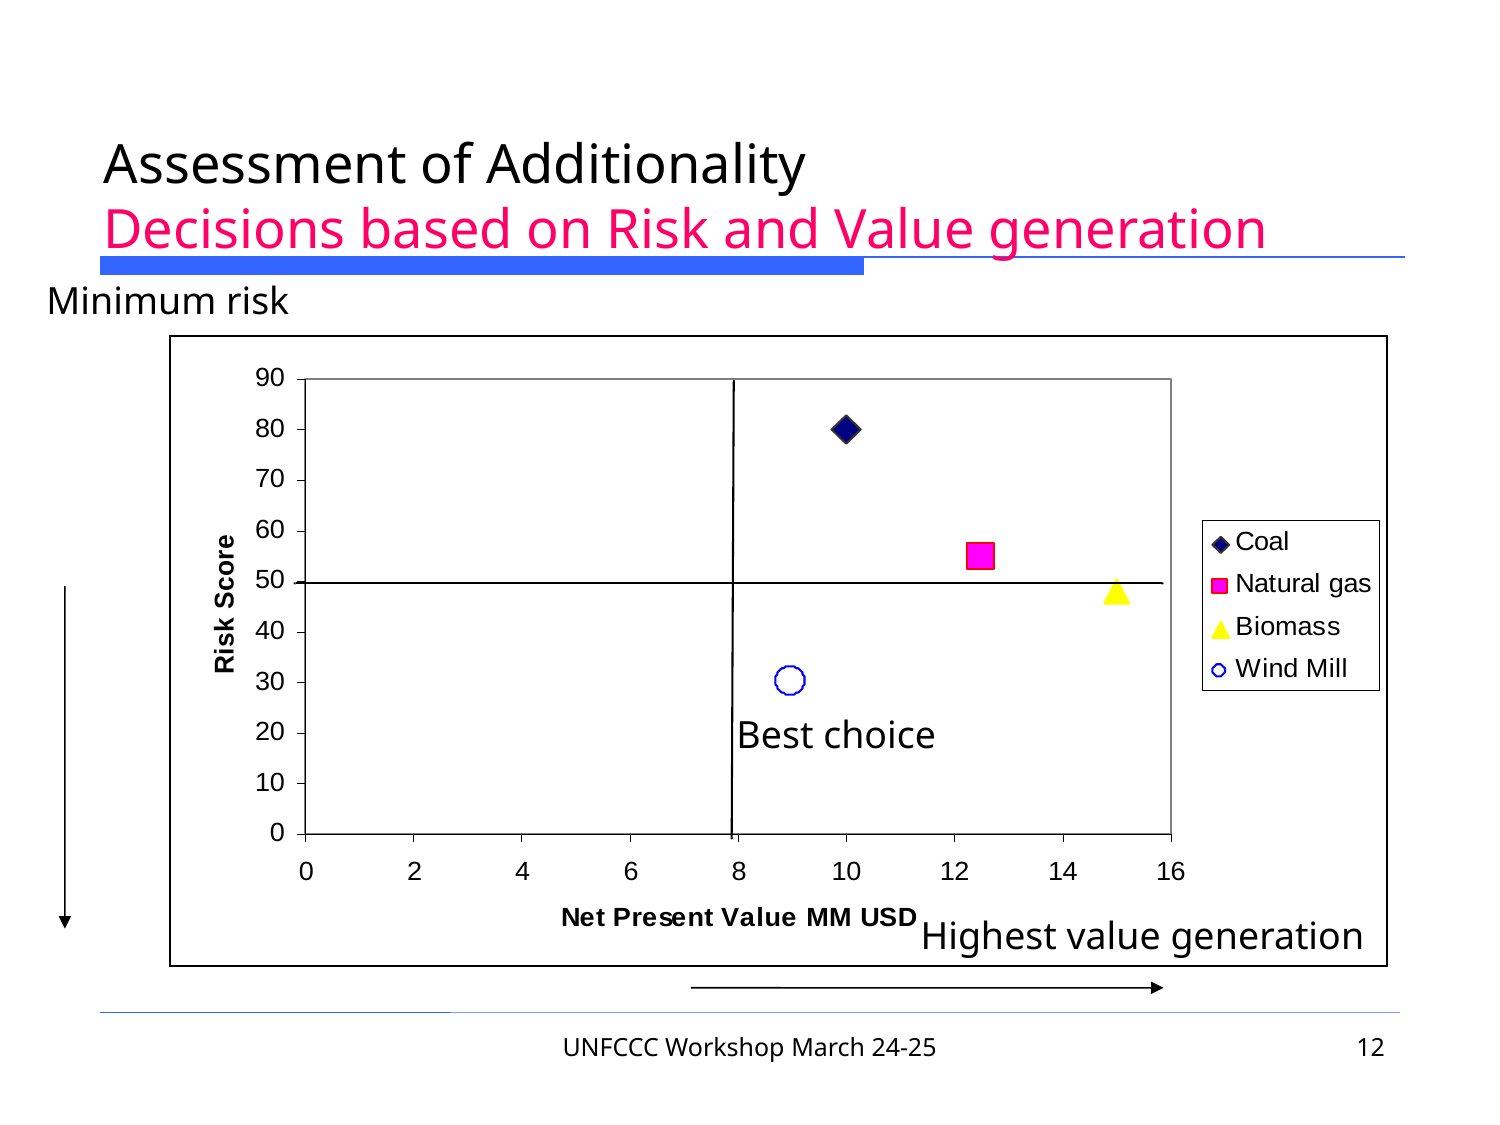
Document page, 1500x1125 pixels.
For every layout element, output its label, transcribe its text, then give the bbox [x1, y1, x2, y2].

title Assessment of Additionality Decisions based on Risk and Value generation [88, 83, 1500, 268]
picture [159, 325, 1400, 977]
text_box Minimum risk [31, 269, 305, 330]
slide_number 12 [1074, 1024, 1401, 1103]
text_box [58, 586, 72, 929]
text_box [690, 984, 1164, 995]
footer UNFCCC Workshop March 24-25 [512, 1024, 988, 1103]
